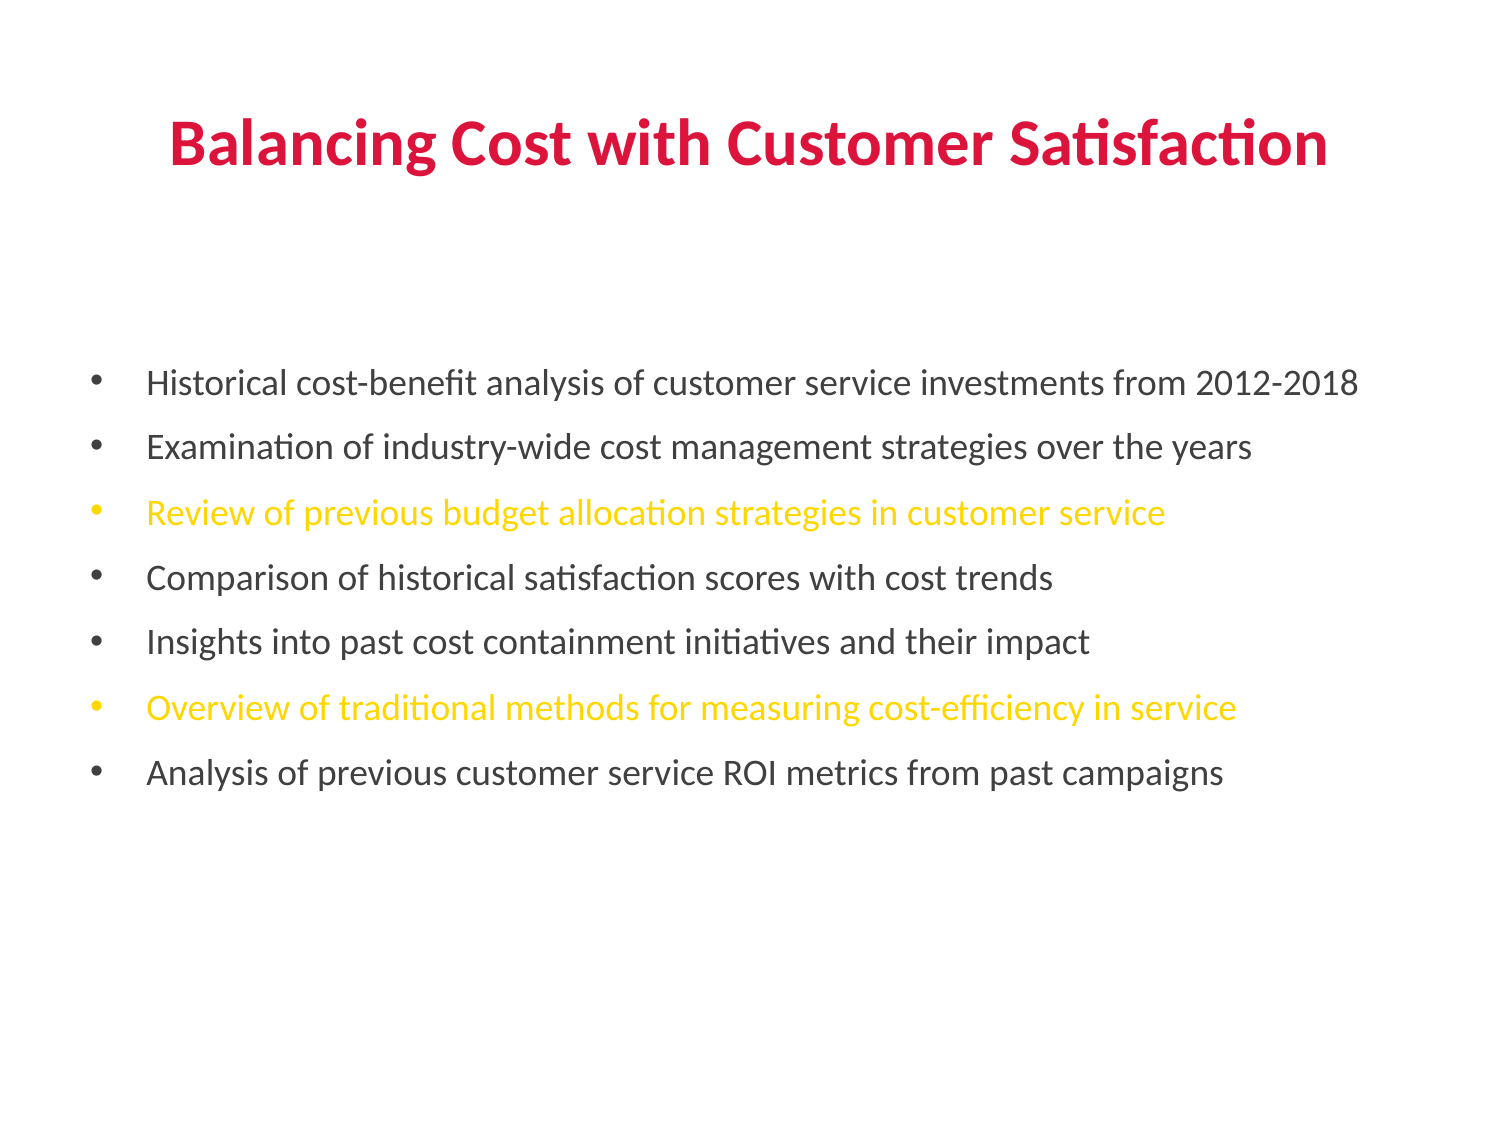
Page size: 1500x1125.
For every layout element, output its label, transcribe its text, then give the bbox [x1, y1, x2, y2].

list Historical cost-benefit analysis of customer service investments from 2012-2018 Examination of industry-wide cost management strategies over the years Review of previous budget allocation strategies in customer service Comparison of historical satisfaction scores with cost trends Insights into past cost containment initiatives and their impact Overview of traditional methods for measuring cost-efficiency in service Analysis of previous customer service ROI metrics from past campaigns [75, 262, 1425, 1005]
title Balancing Cost with Customer Satisfaction [75, 45, 1425, 233]
